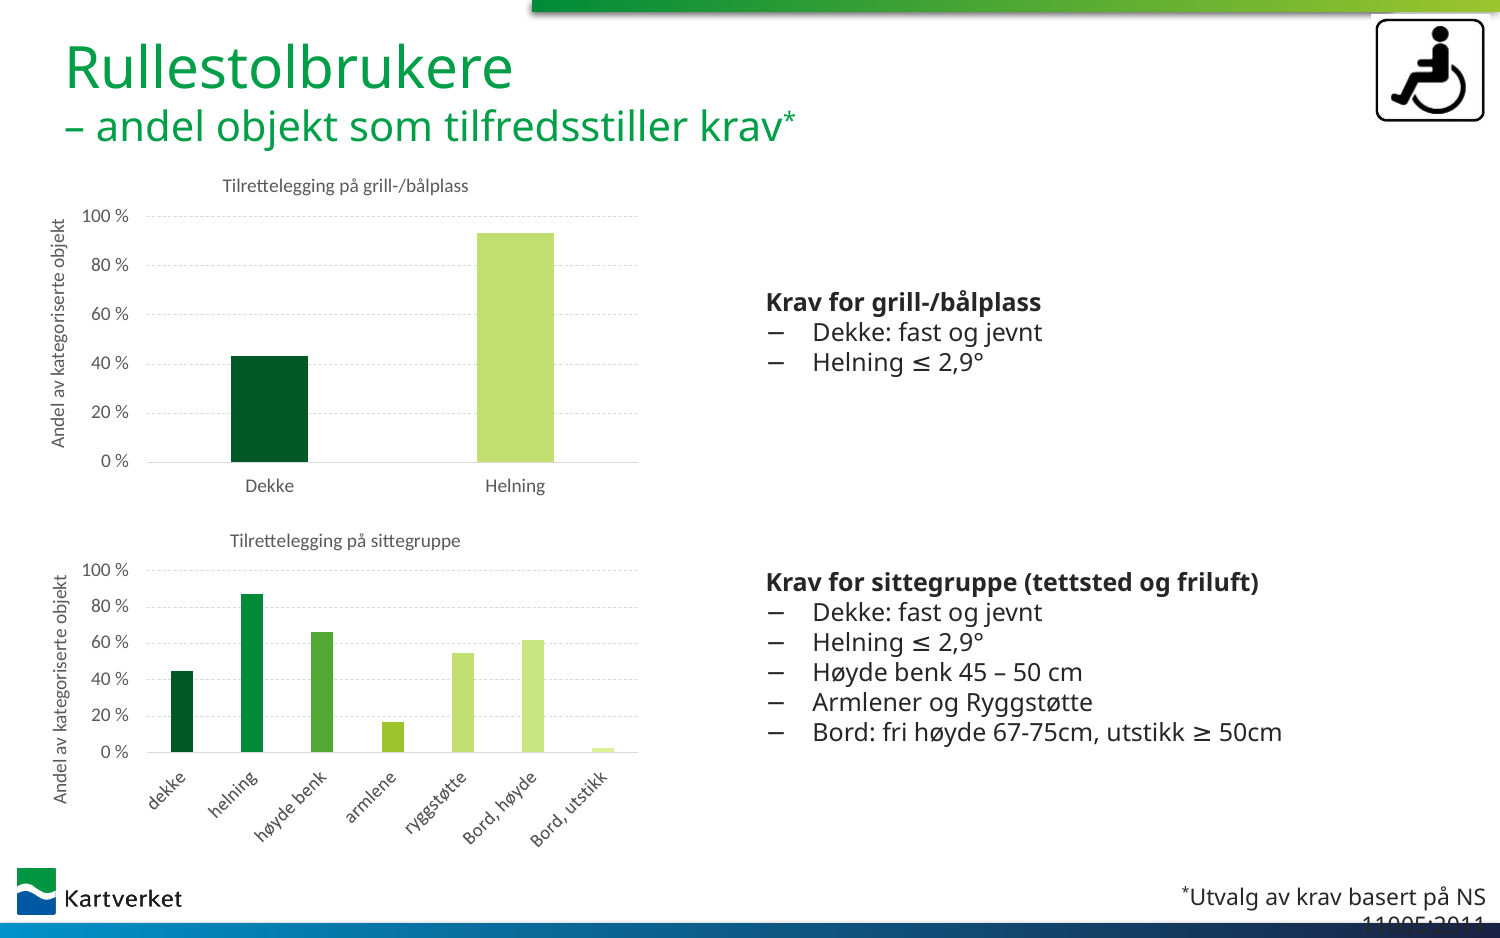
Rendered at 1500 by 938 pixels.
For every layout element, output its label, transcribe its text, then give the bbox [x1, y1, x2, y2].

picture [41, 166, 650, 505]
text_box Rullestolbrukere – andel objekt som tilfredsstiller krav* [49, 14, 1431, 158]
text_box Krav for sittegruppe (tettsted og friluft) Dekke: fast og jevnt Helning ≤ 2,9° Høyde benk 45 – 50 cm Armlener og Ryggstøtte Bord: fri høyde 67-75cm, utstikk ≥ 50cm [750, 559, 1500, 754]
picture [41, 520, 650, 859]
picture [1371, 13, 1491, 127]
text_box Krav for grill-/bålplass Dekke: fast og jevnt Helning ≤ 2,9° [750, 279, 1452, 384]
text_box *Utvalg av krav basert på NS 11005:2011 [1068, 873, 1500, 938]
